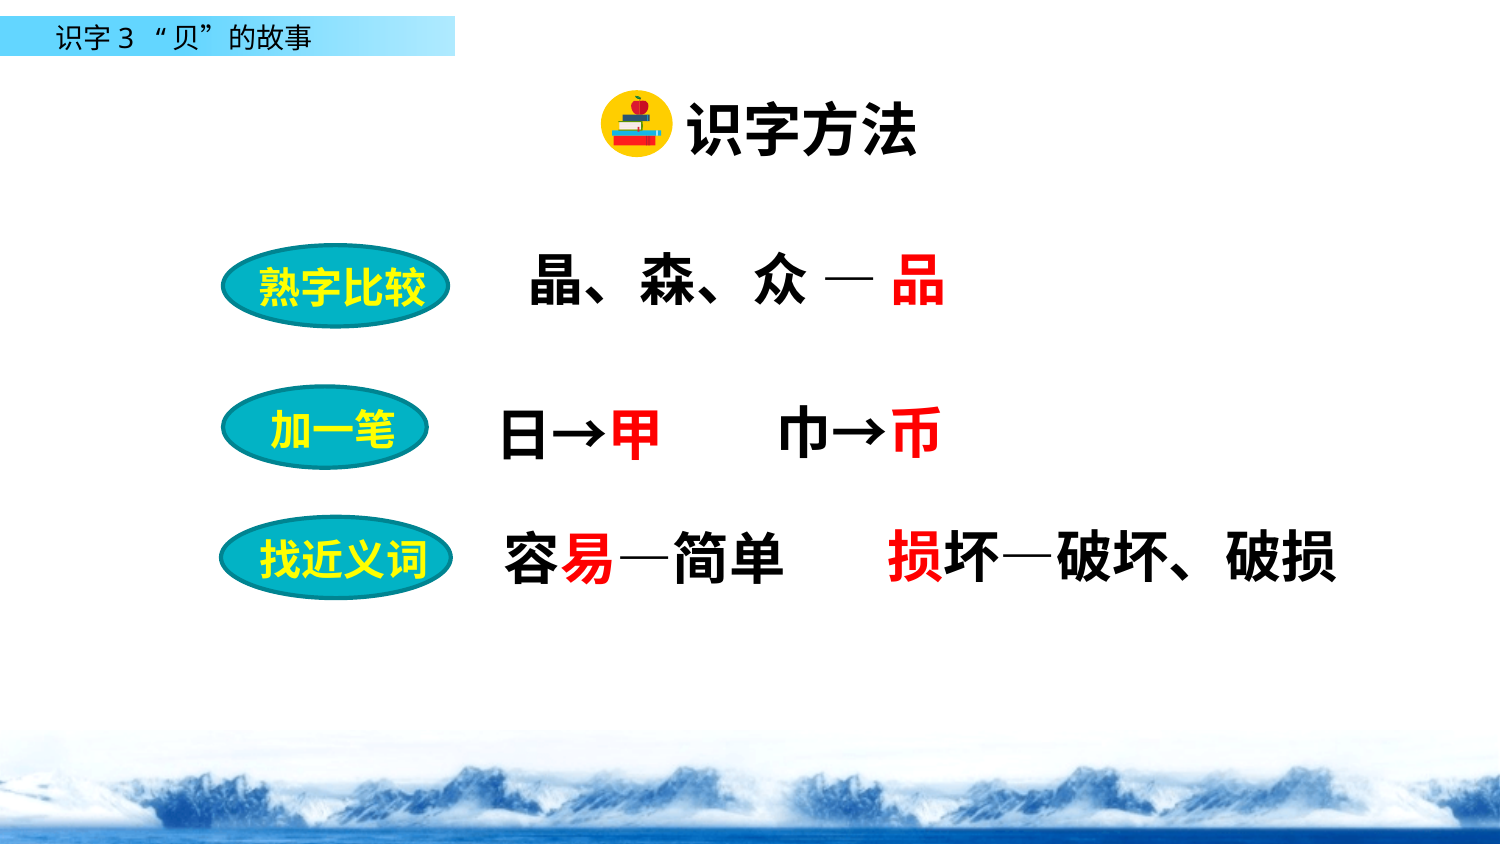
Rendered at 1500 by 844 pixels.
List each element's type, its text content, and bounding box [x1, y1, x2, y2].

text_box 日→甲 [480, 391, 725, 475]
text_box 熟字比较 [249, 257, 437, 317]
text_box [256, 317, 415, 329]
text_box 容易—简单 [489, 515, 827, 598]
text_box [250, 243, 421, 257]
text_box [220, 384, 402, 470]
text_box 识字方法 [678, 90, 984, 167]
text_box 损坏—破坏、破损 [872, 513, 1380, 596]
text_box 巾→币 [760, 389, 1005, 473]
text_box 加一笔 [261, 398, 406, 458]
text_box [437, 265, 451, 306]
text_box [220, 257, 249, 315]
text_box 找近义词 [250, 529, 438, 589]
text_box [600, 89, 673, 158]
text_box [218, 514, 424, 587]
text_box [256, 589, 416, 601]
text_box [406, 400, 429, 454]
text_box 晶、森、众 — 品 [512, 236, 1094, 319]
text_box [438, 536, 453, 579]
picture [0, 730, 1500, 844]
